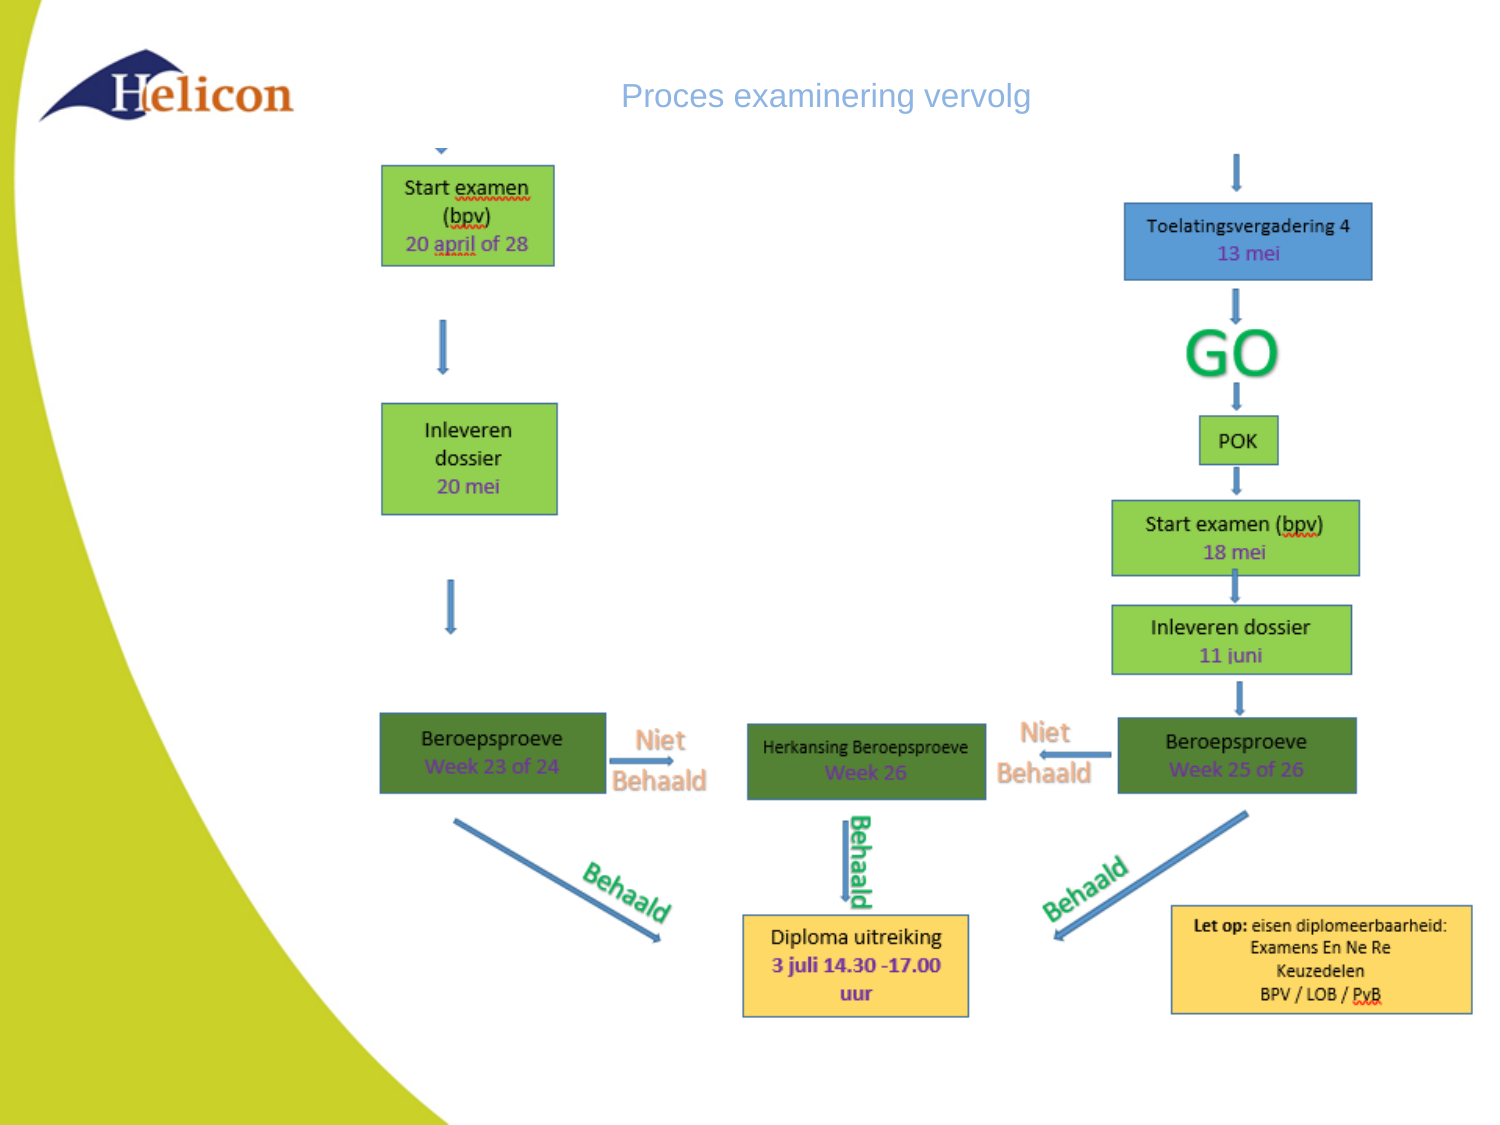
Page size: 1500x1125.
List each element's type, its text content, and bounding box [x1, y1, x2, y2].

picture [0, 0, 1500, 1125]
text_box Proces examinering vervolg [431, 66, 1223, 121]
